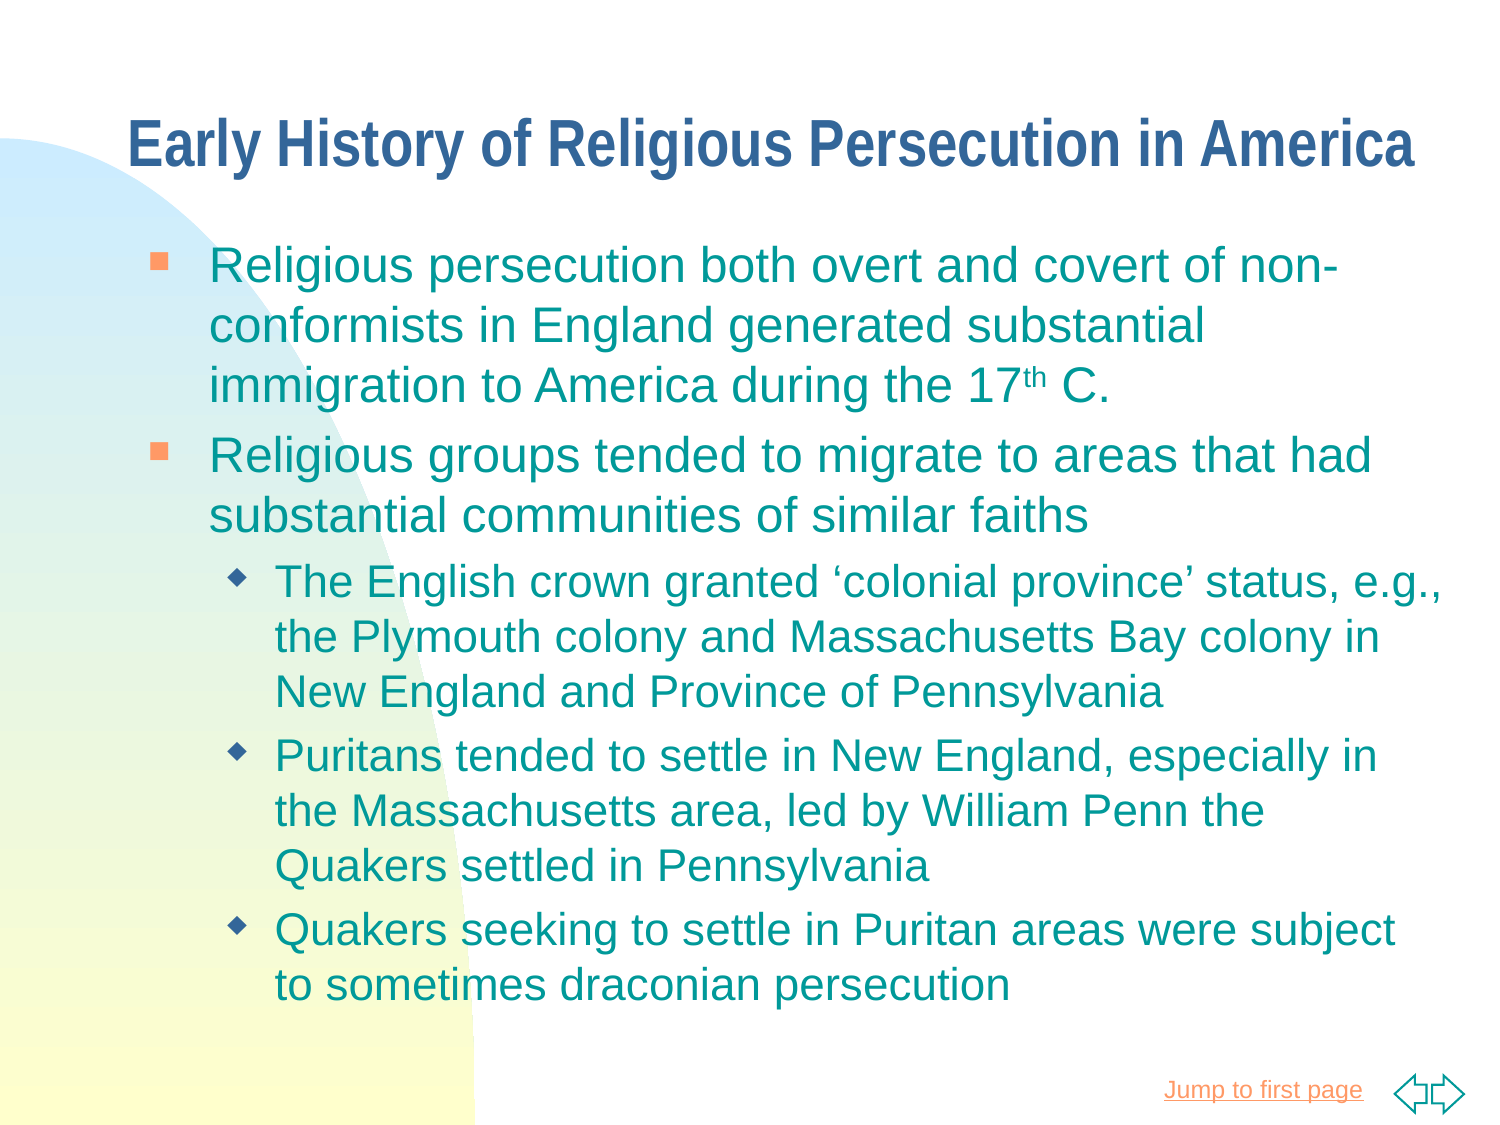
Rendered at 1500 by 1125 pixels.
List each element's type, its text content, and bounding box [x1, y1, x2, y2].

title Early History of Religious Persecution in America [112, 99, 1463, 201]
list Religious persecution both overt and covert of non-conformists in England generated substantial immigration to America during the 17th C. Religious groups tended to migrate to areas that had substantial communities of similar faiths The English crown granted ‘colonial province’ status, e.g., the Plymouth colony and Massachusetts Bay colony in New England and Province of Pennsylvania Puritans tended to settle in New England, especially in the Massachusetts area, led by William Penn the Quakers settled in Pennsylvania Quakers seeking to settle in Puritan areas were subject to sometimes draconian persecution [137, 224, 1463, 1051]
